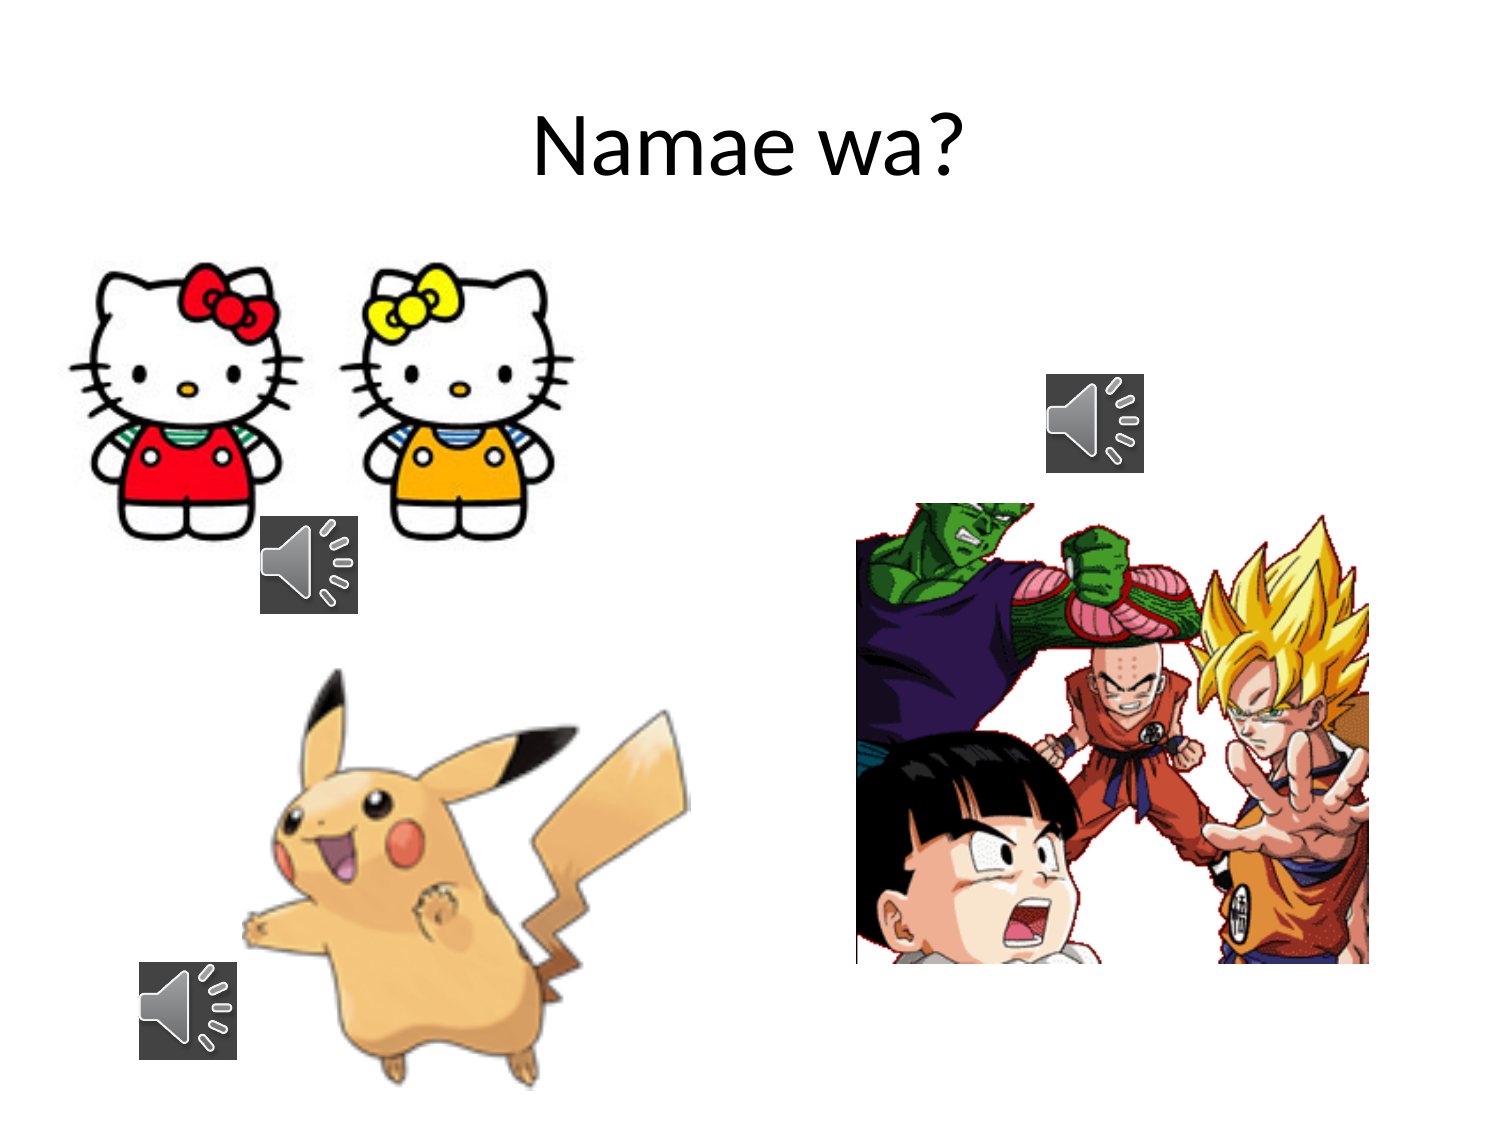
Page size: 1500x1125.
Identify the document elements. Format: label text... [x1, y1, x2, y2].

picture [856, 503, 1370, 965]
title Namae wa? [75, 45, 1425, 233]
picture [241, 668, 692, 1092]
picture [137, 960, 239, 1062]
picture [1045, 373, 1146, 474]
picture [58, 210, 591, 616]
